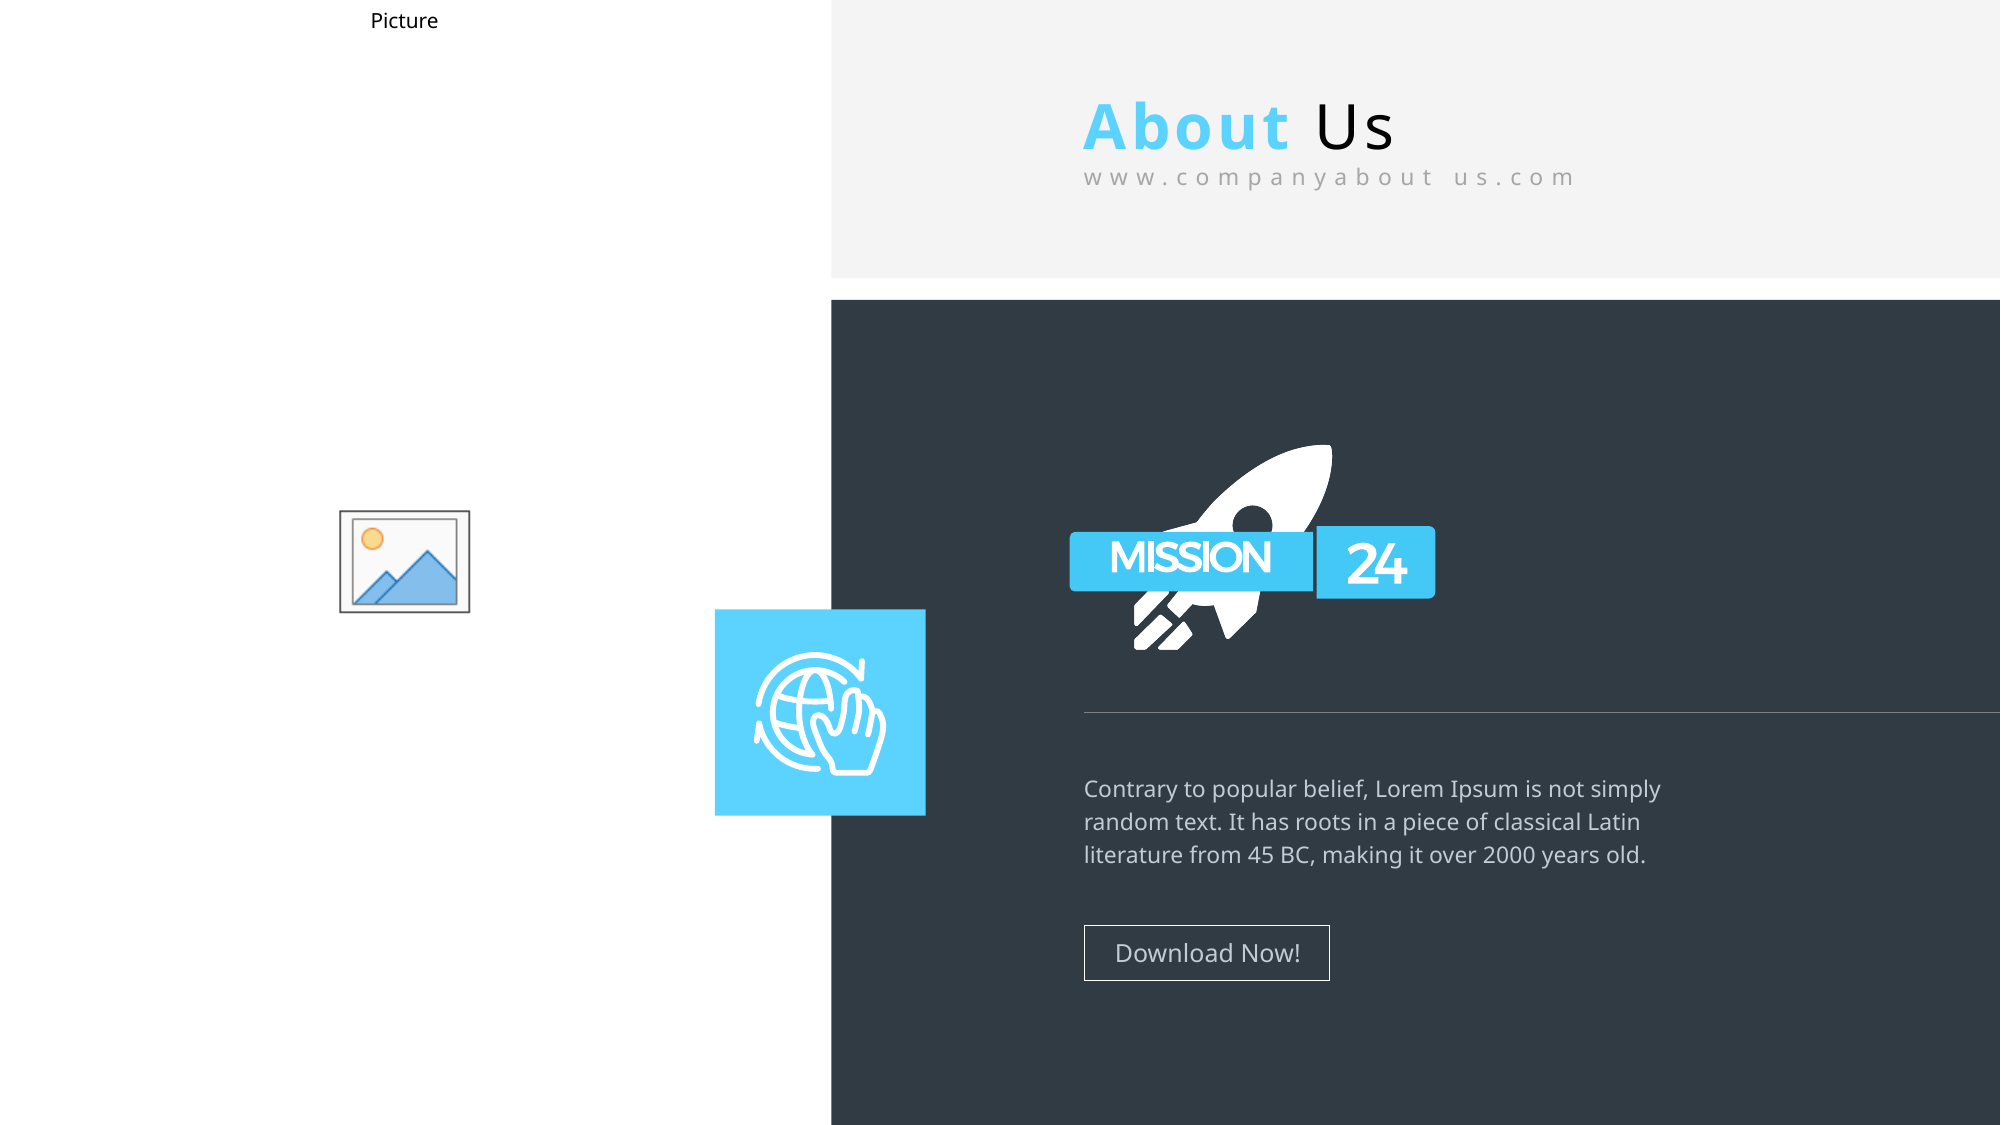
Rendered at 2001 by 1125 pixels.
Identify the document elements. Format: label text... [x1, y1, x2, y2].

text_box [1084, 925, 1330, 981]
text_box About Us www.companyabout us.com [1069, 79, 1622, 197]
text_box Contrary to popular belief, Lorem Ipsum is not simply random text. It has roots in a piece of classical Latin literature from 45 BC, making it over 2000 years old. [1069, 760, 1756, 876]
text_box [810, 609, 926, 816]
picture [0, 0, 810, 1125]
text_box [830, 299, 2000, 1125]
picture [1069, 444, 1436, 650]
text_box [830, 0, 2000, 279]
